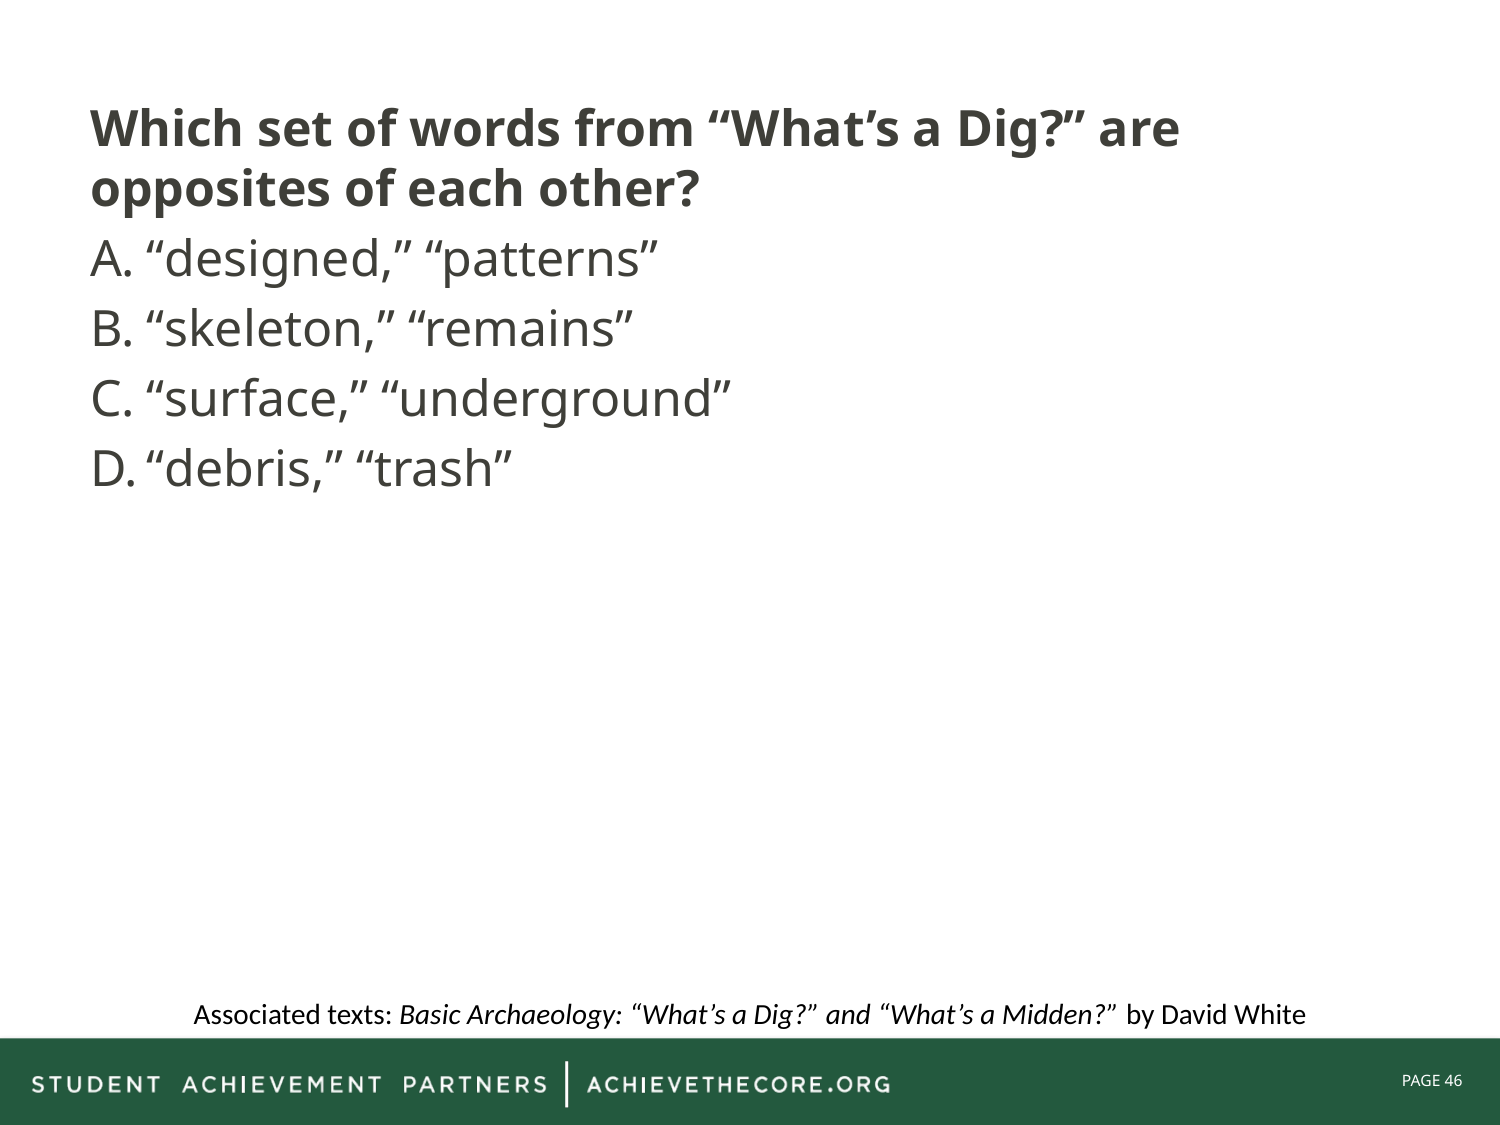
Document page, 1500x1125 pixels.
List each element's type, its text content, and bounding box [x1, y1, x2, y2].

text_box Associated texts: Basic Archaeology: “What’s a Dig?” and “What’s a Midden?” by David White [91, 987, 1409, 1038]
list Which set of words from “What’s a Dig?” are opposites of each other? “designed,” “patterns” “skeleton,” “remains” “surface,” “underground” “debris,” “trash” [75, 89, 1425, 921]
